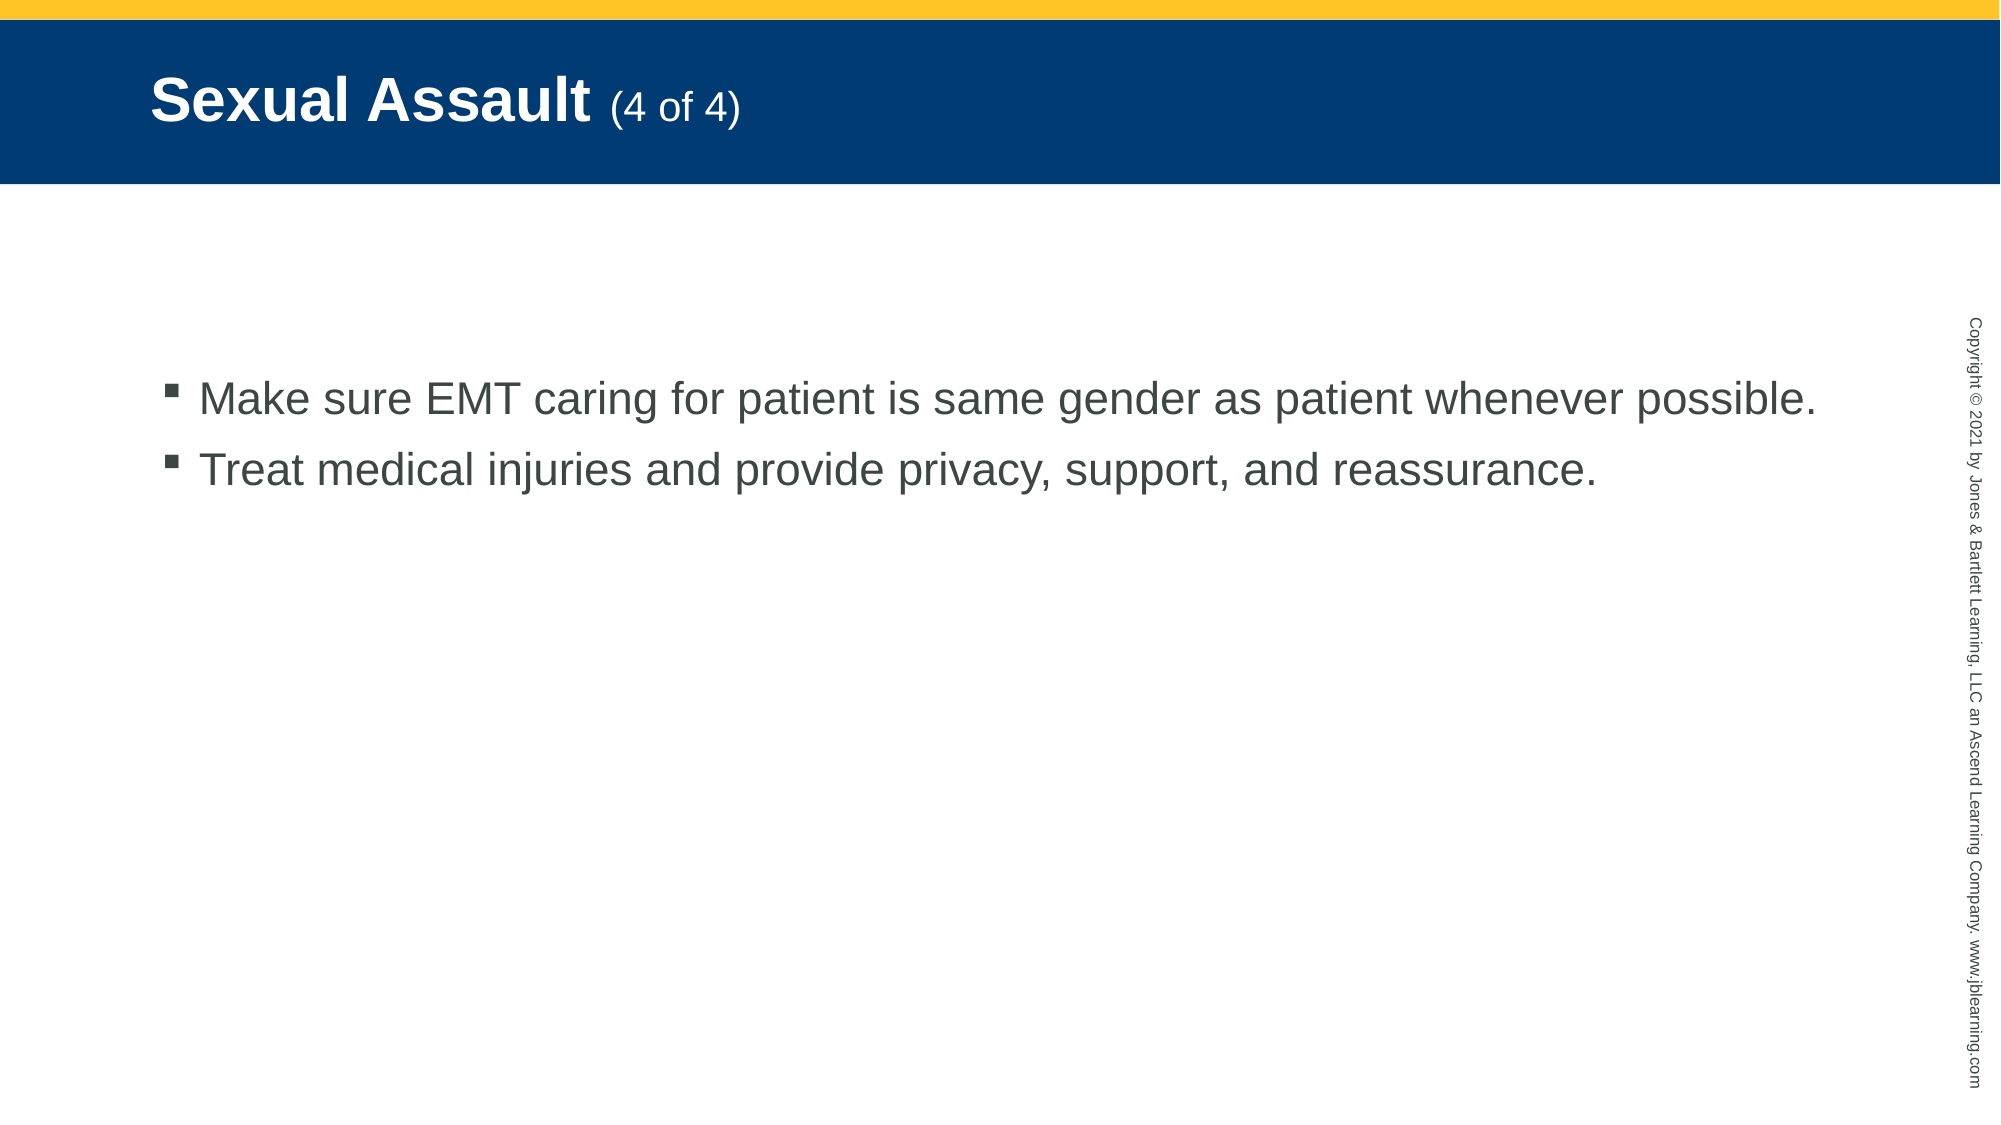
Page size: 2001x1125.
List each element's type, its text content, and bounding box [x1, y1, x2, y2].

title Sexual Assault (4 of 4) [0, 19, 2000, 185]
list Make sure EMT caring for patient is same gender as patient whenever possible. Treat medical injuries and provide privacy, support, and reassurance. [146, 361, 1859, 1016]
